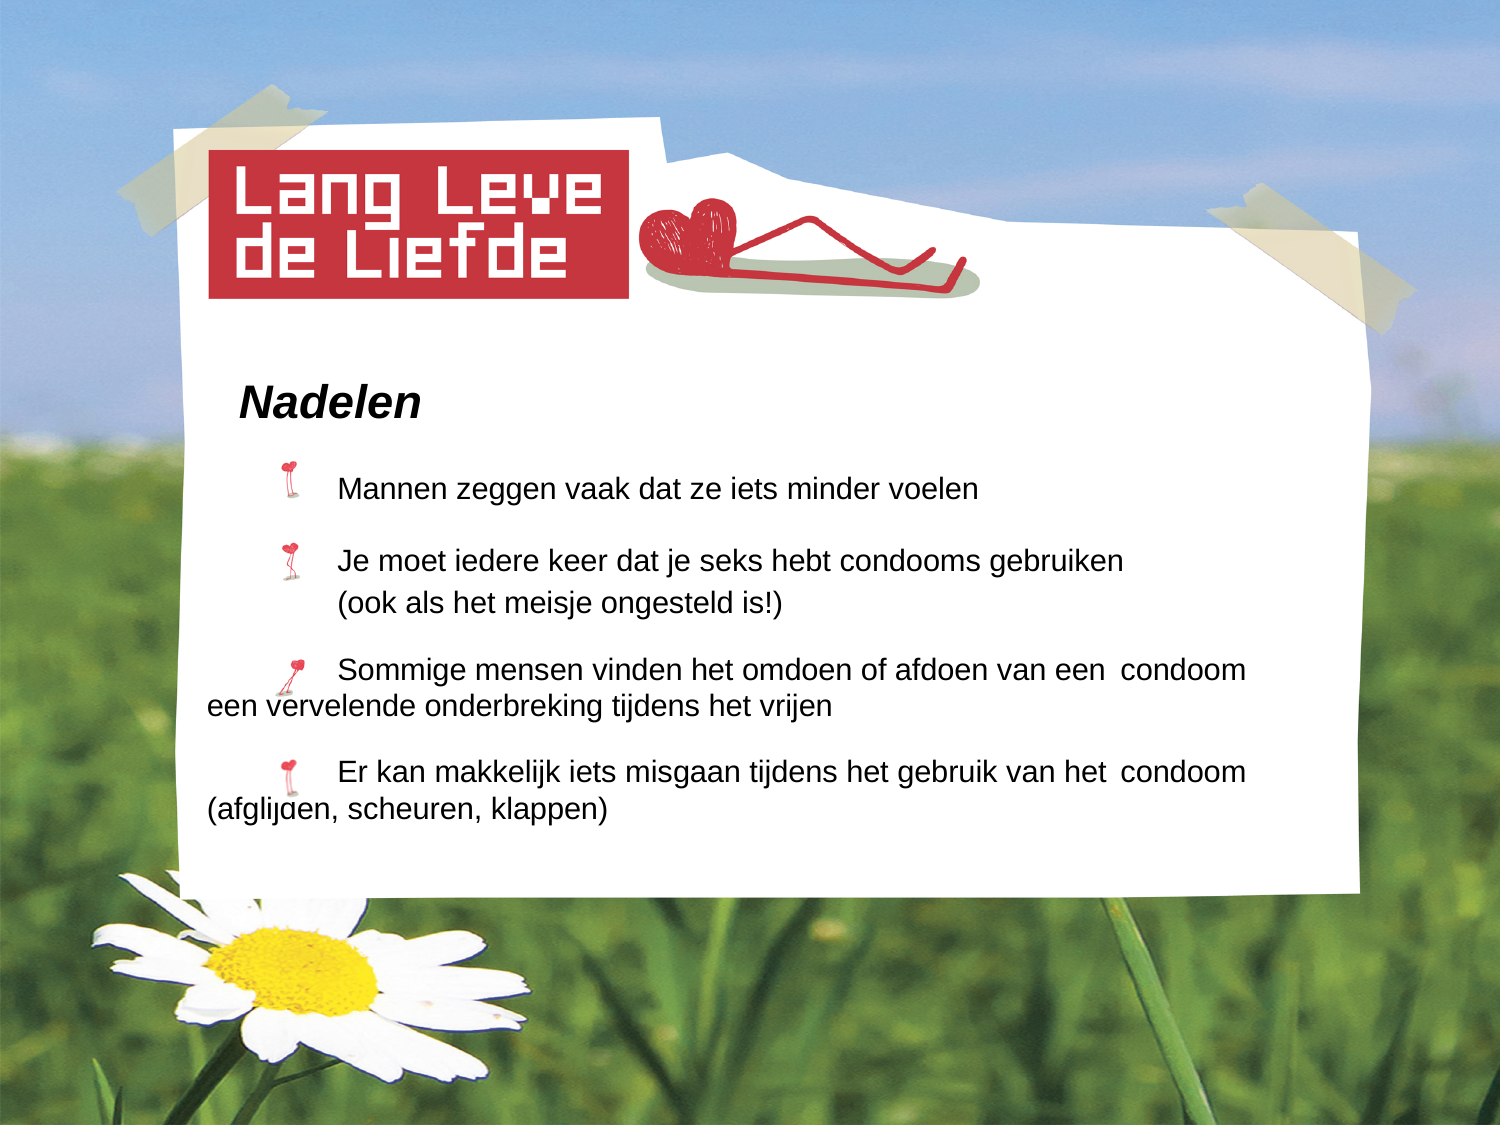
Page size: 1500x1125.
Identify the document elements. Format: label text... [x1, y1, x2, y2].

list Nadelen Mannen zeggen vaak dat ze iets minder voelen Je moet iedere keer dat je seks hebt condooms gebruiken (ook als het meisje ongesteld is!) Sommige mensen vinden het omdoen of afdoen van een condoom een vervelende onderbreking tijdens het vrijen Er kan makkelijk iets misgaan tijdens het gebruik van het condoom (afglijden, scheuren, klappen) [191, 352, 1312, 891]
picture [0, 0, 1500, 1125]
